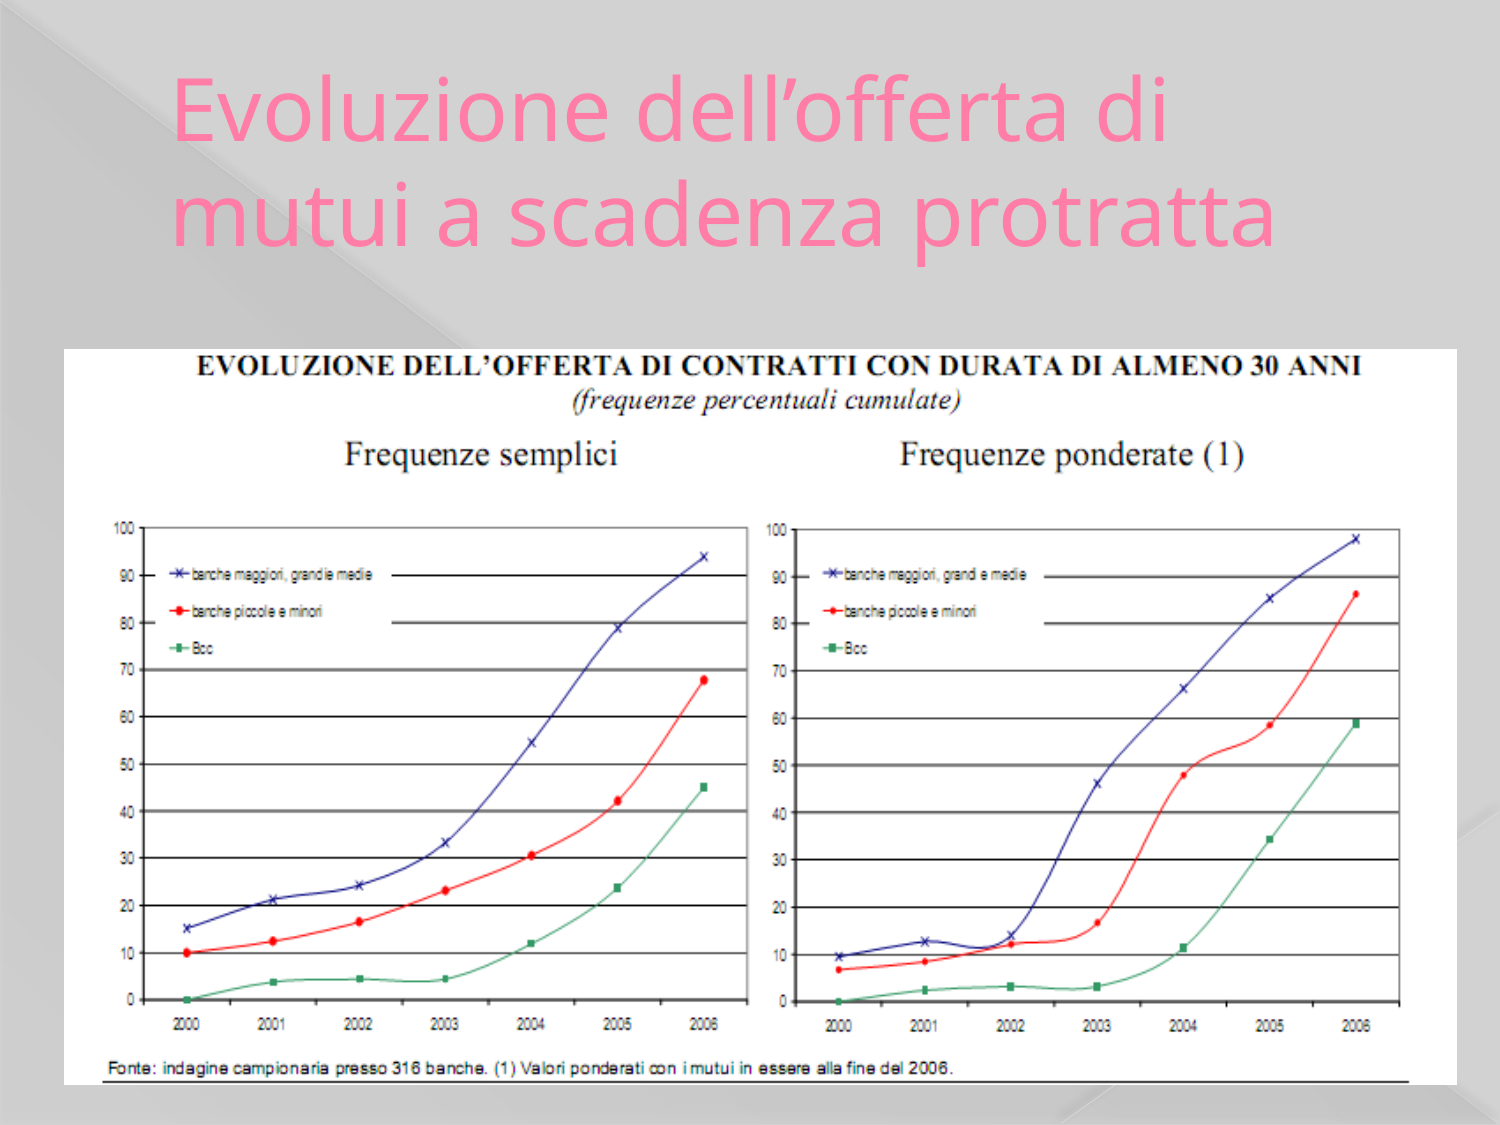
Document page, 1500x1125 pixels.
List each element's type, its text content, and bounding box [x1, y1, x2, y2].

title Evoluzione dell’offerta di mutui a scadenza protratta [75, 43, 1425, 274]
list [64, 349, 1457, 1085]
